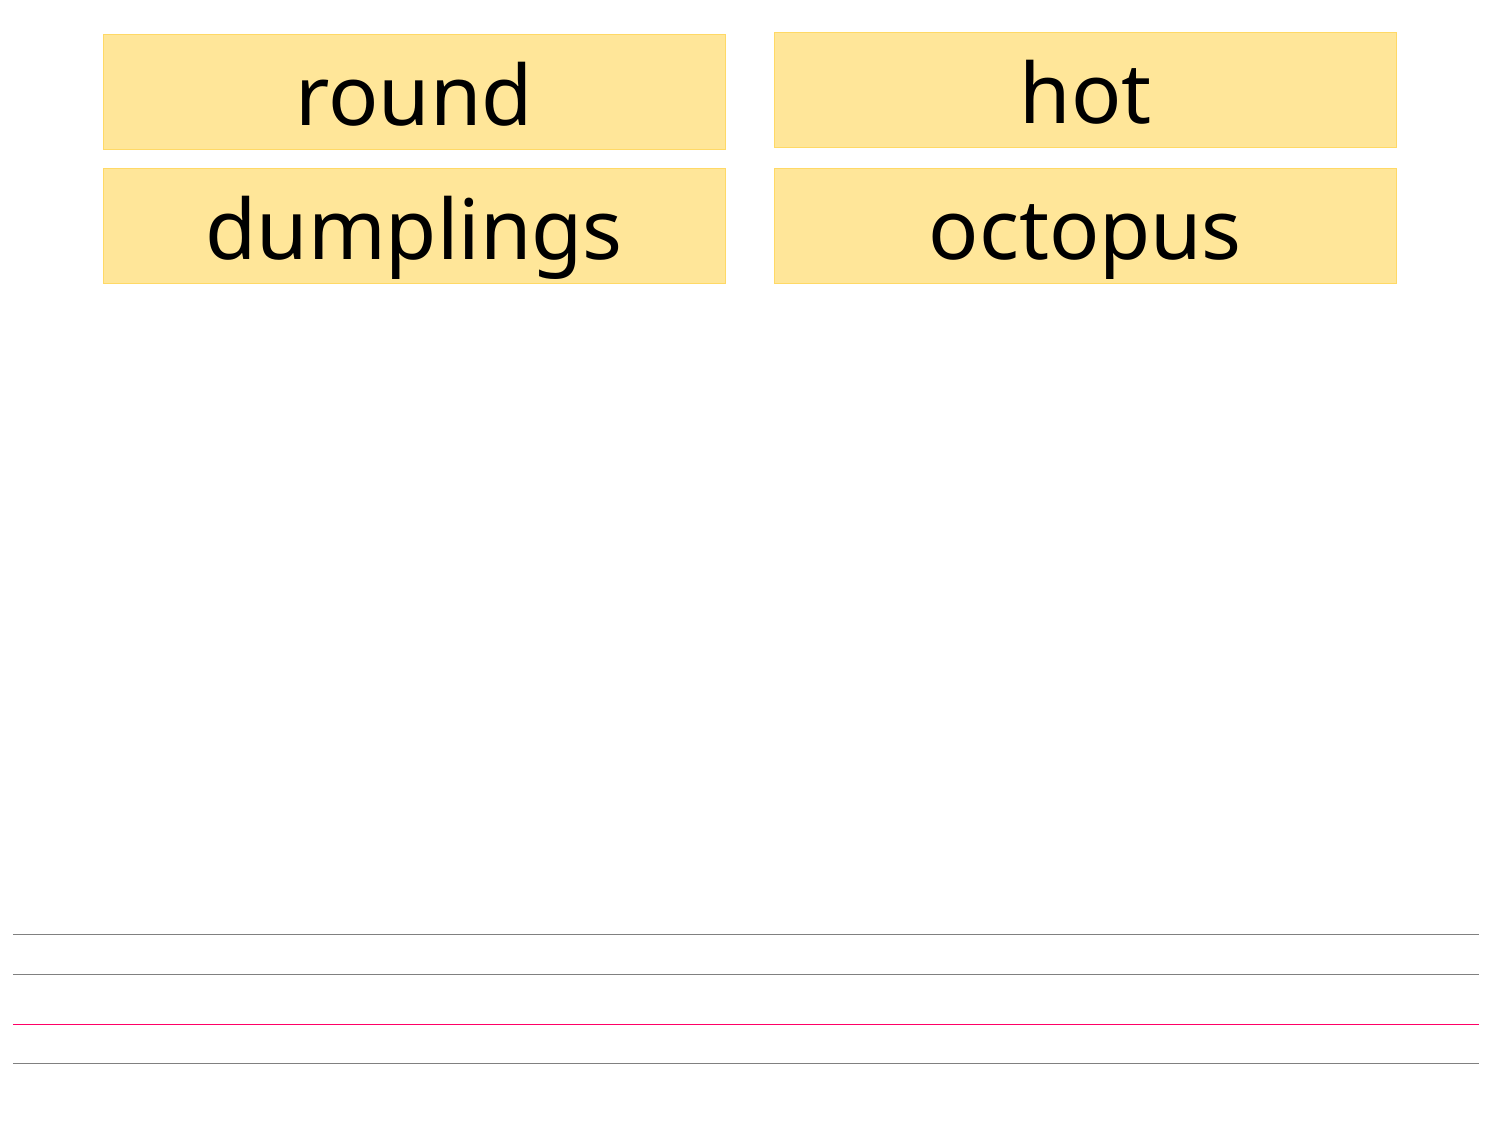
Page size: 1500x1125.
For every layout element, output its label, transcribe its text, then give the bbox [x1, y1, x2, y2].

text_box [12, 934, 1479, 1064]
text_box hot [774, 32, 1397, 148]
text_box dumplings [103, 168, 726, 284]
text_box round [103, 34, 726, 150]
text_box octopus [774, 168, 1397, 284]
